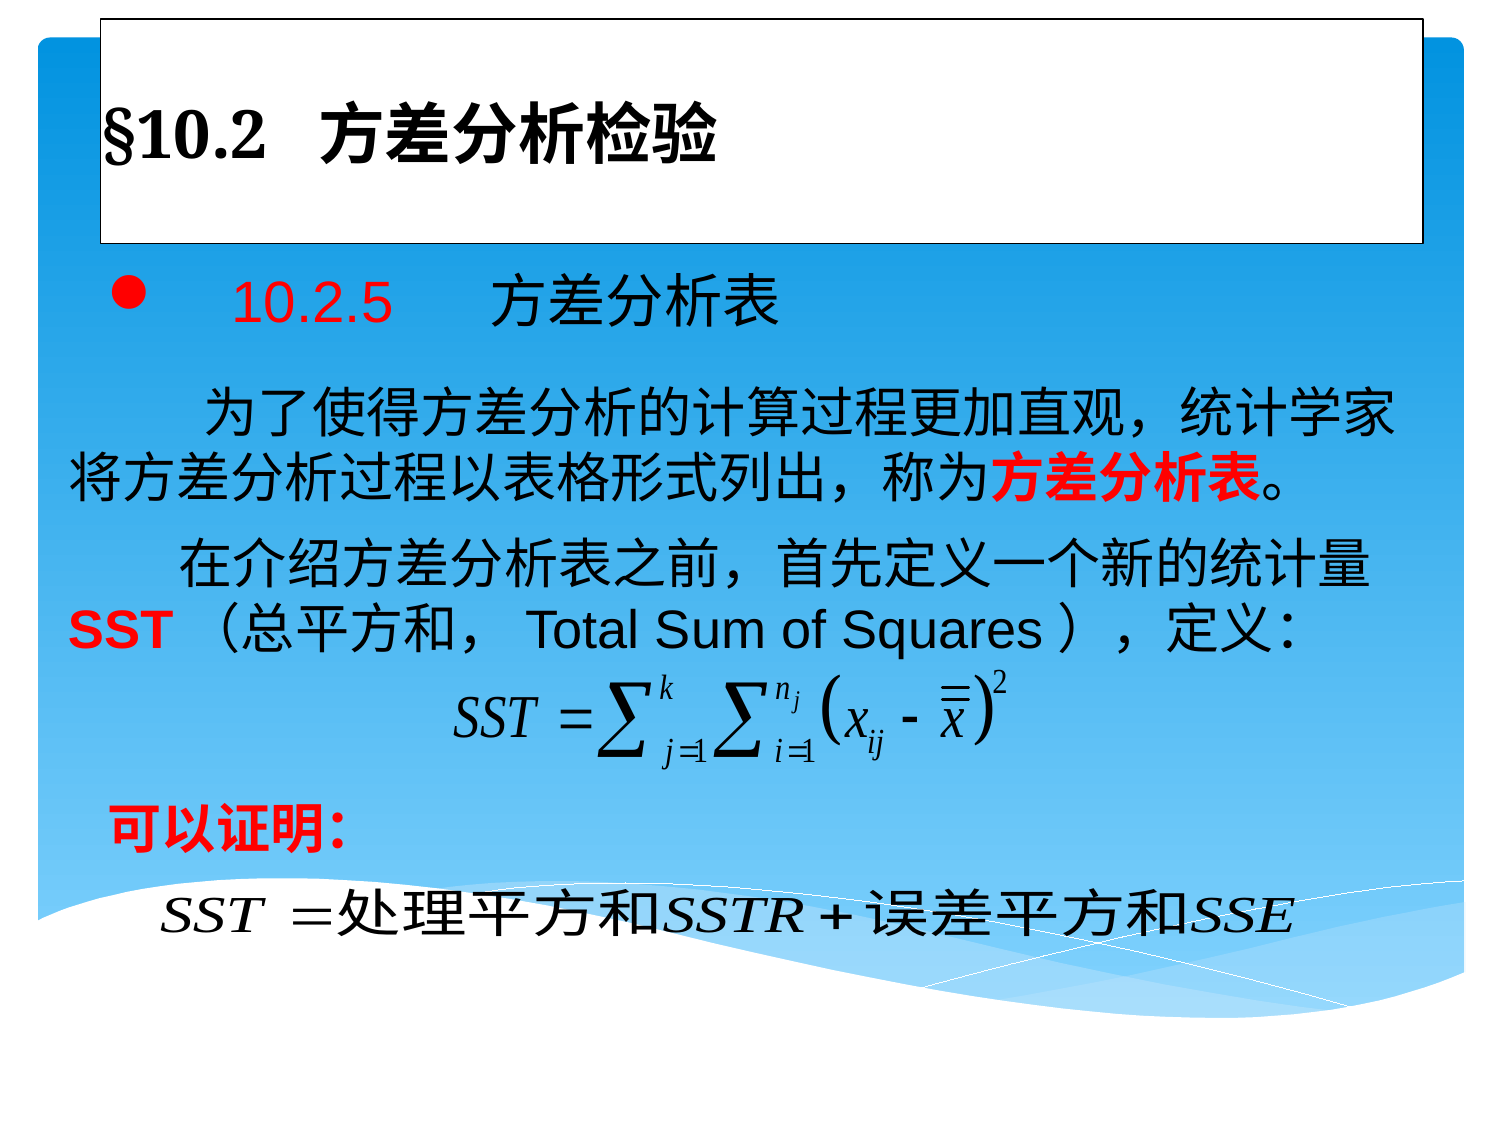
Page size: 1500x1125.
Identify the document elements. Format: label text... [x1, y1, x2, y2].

text_box 10.2.5 方差分析表 [92, 239, 1368, 342]
text_box 可以证明： [92, 786, 378, 876]
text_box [442, 652, 1025, 787]
text_box 为了使得方差分析的计算过程更加直观，统计学家将方差分析过程以表格形式列出，称为方差分析表。 [53, 370, 1447, 522]
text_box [146, 874, 1314, 949]
title §10.2 方差分析检验 [100, 19, 1424, 244]
text_box 在介绍方差分析表之前，首先定义一个新的统计量SST（总平方和，Total Sum of Squares），定义： [53, 522, 1447, 667]
